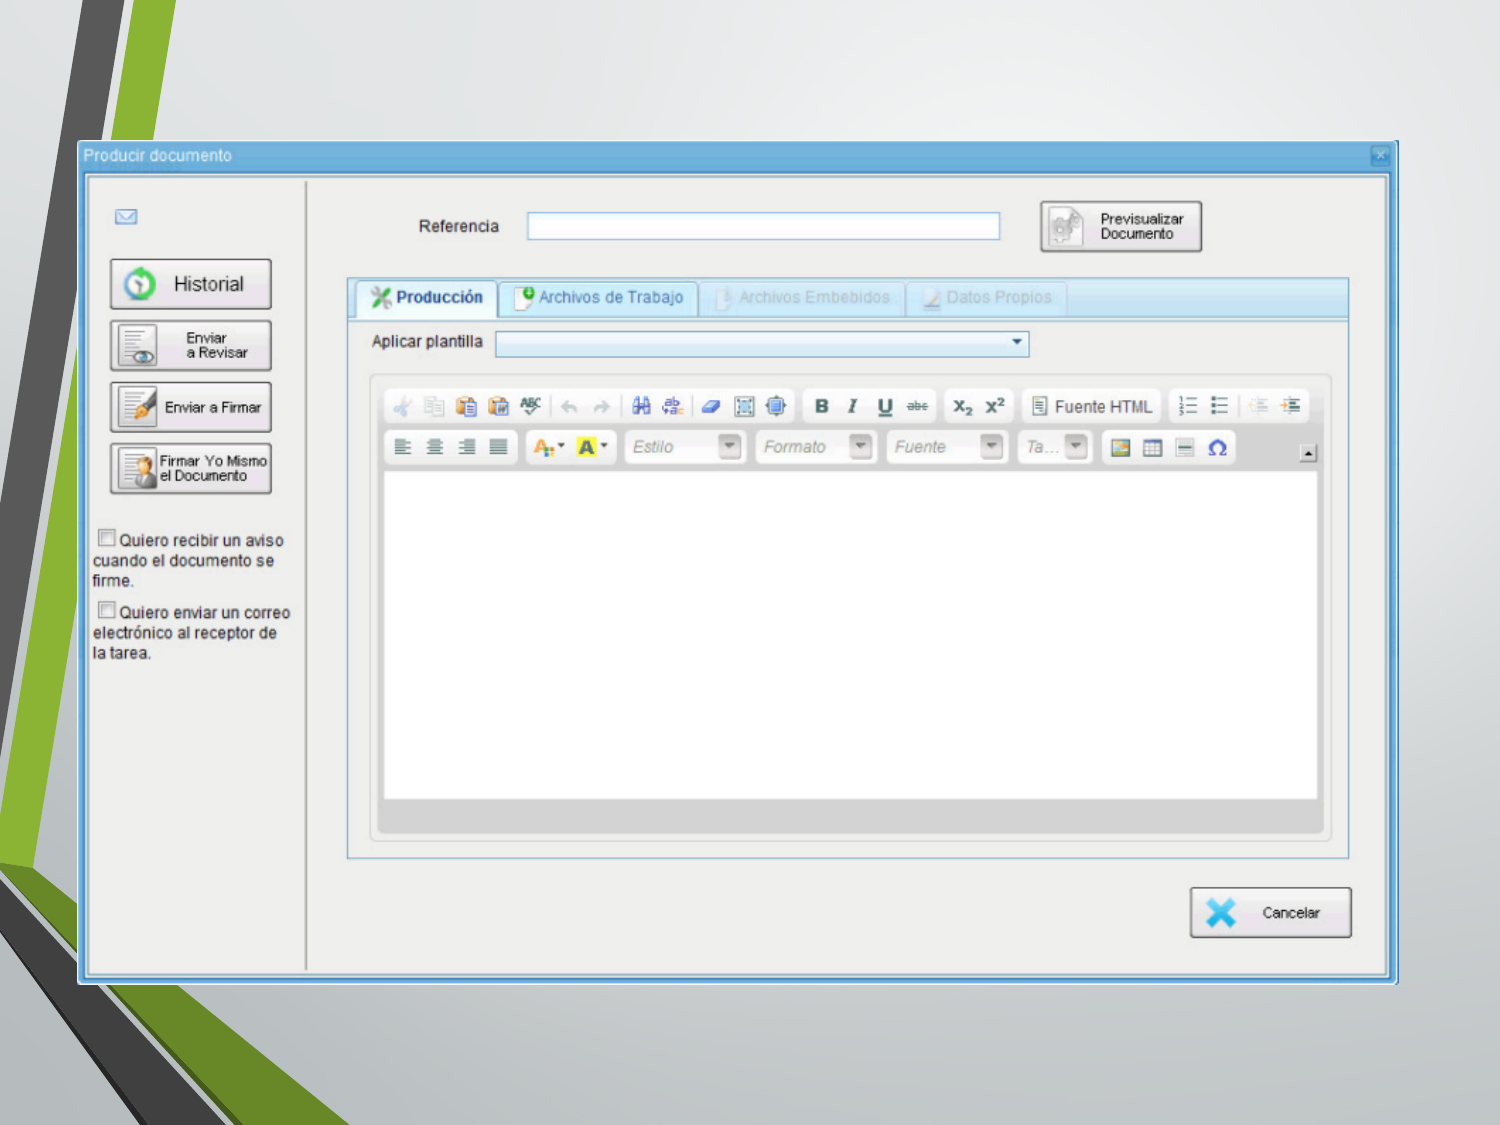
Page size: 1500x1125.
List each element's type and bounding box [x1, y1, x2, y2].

list [77, 140, 1399, 985]
